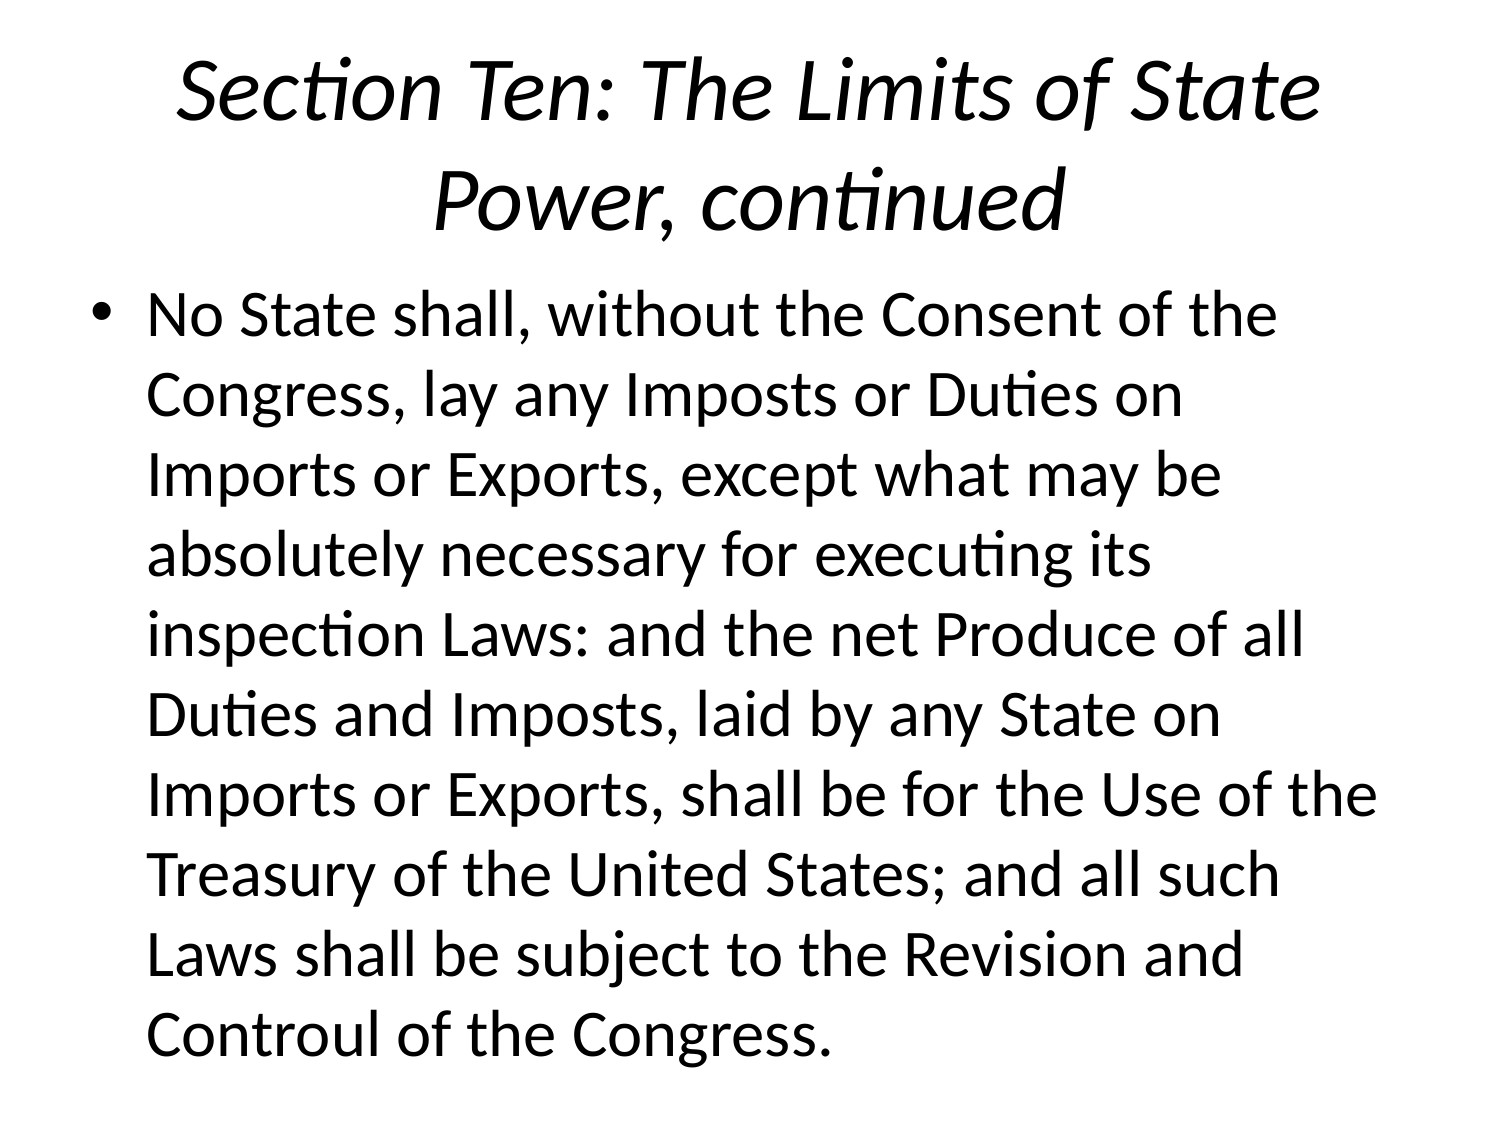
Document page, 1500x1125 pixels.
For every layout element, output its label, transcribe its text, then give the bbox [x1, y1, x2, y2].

list No State shall, without the Consent of the Congress, lay any Imposts or Duties on Imports or Exports, except what may be absolutely necessary for executing its inspection Laws: and the net Produce of all Duties and Imposts, laid by any State on Imports or Exports, shall be for the Use of the Treasury of the United States; and all such Laws shall be subject to the Revision and Controul of the Congress. [74, 262, 1426, 1006]
title Section Ten: The Limits of State Power, continued [74, 44, 1426, 233]
